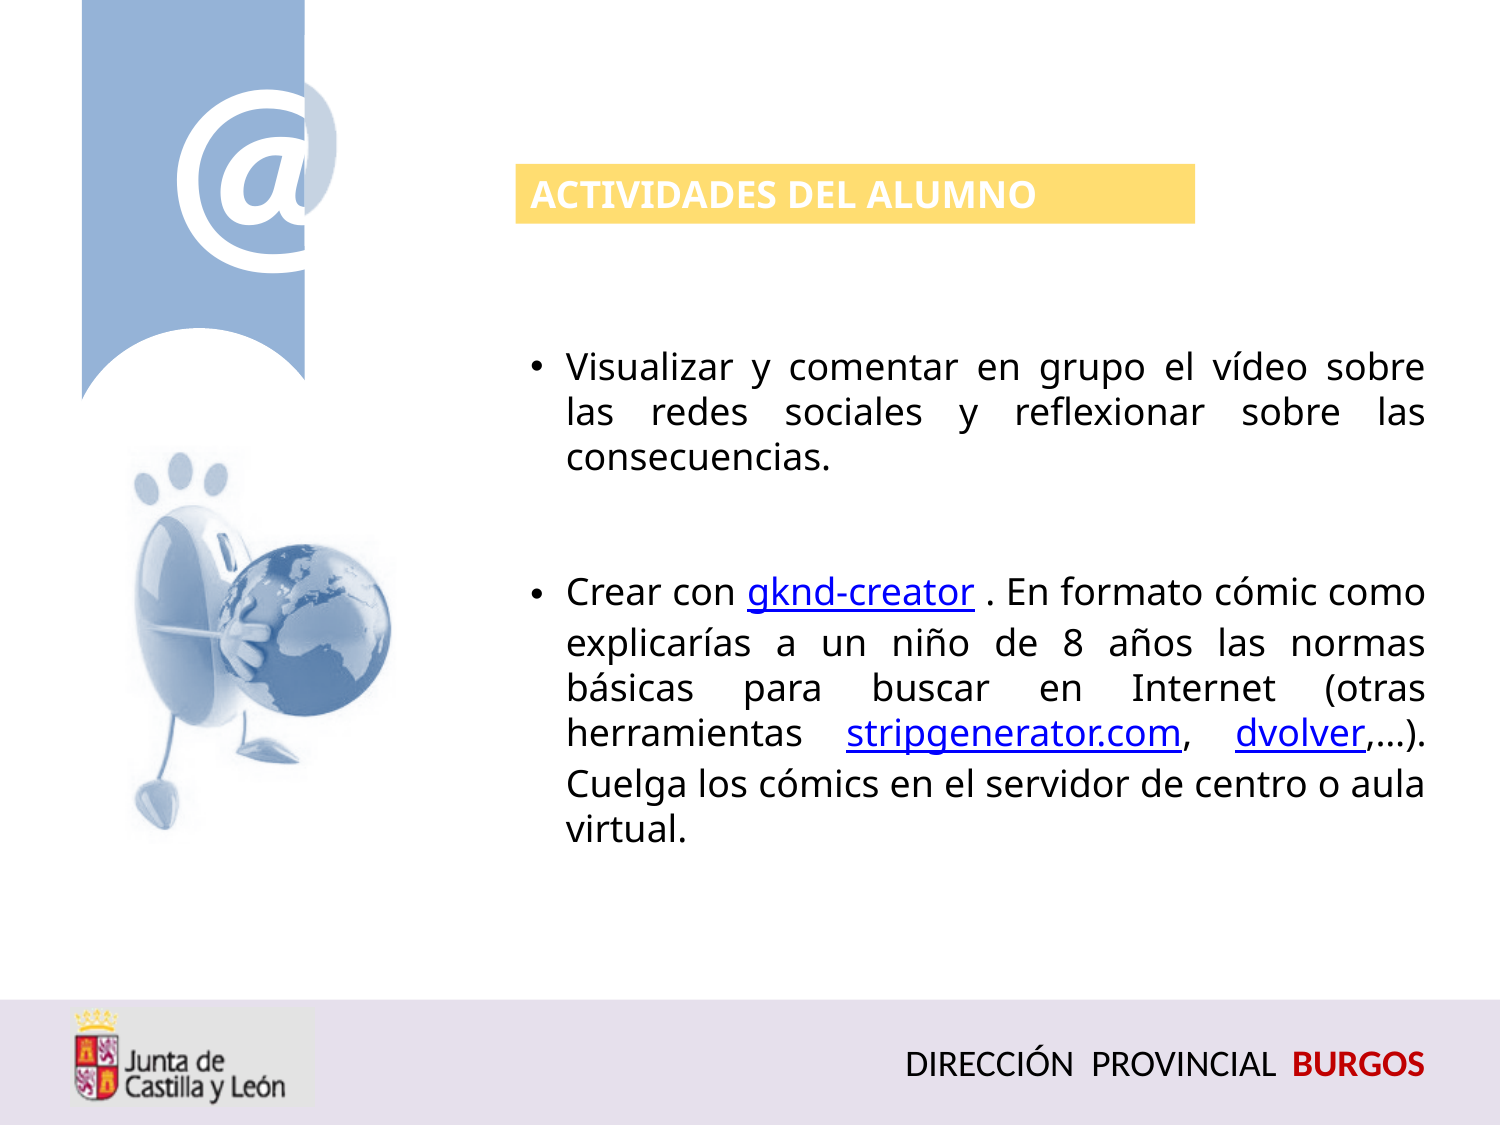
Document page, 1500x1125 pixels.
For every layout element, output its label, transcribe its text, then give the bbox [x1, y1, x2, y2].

picture [70, 1007, 315, 1107]
text_box Visualizar y comentar en grupo el vídeo sobre las redes sociales y reflexionar sobre las consecuencias. Crear con gknd-creator . En formato cómic como explicarías a un niño de 8 años las normas básicas para buscar en Internet (otras herramientas stripgenerator.com, dvolver,…). Cuelga los cómics en el servidor de centro o aula virtual. [515, 246, 1442, 903]
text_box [58, 0, 436, 844]
text_box ACTIVIDADES DEL ALUMNO [515, 163, 1196, 224]
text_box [0, 999, 1500, 1125]
